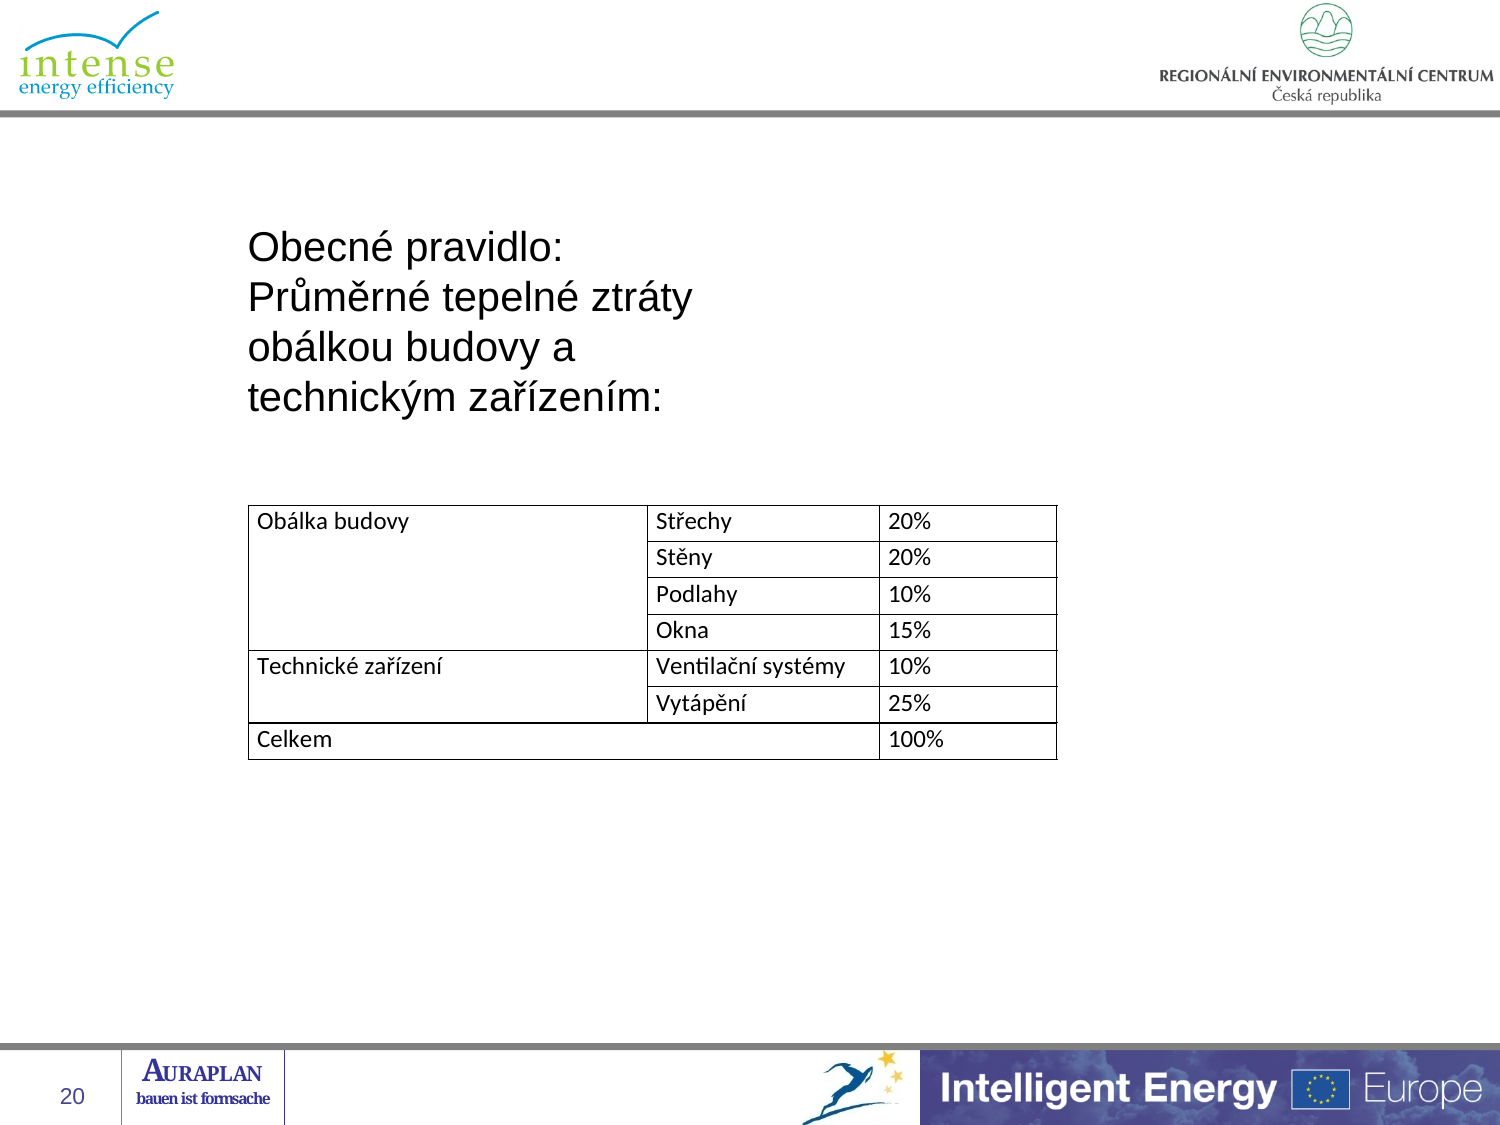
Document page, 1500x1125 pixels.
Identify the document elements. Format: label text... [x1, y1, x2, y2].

text_box Obecné pravidlo: Průměrné tepelné ztráty obálkou budovy a technickým zařízením: [232, 212, 709, 427]
picture [920, 1051, 1500, 1125]
picture [802, 1051, 903, 1125]
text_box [247, 504, 1448, 824]
picture [1160, 2, 1494, 105]
text_box 20 [0, 1074, 100, 1111]
picture [19, 11, 174, 99]
